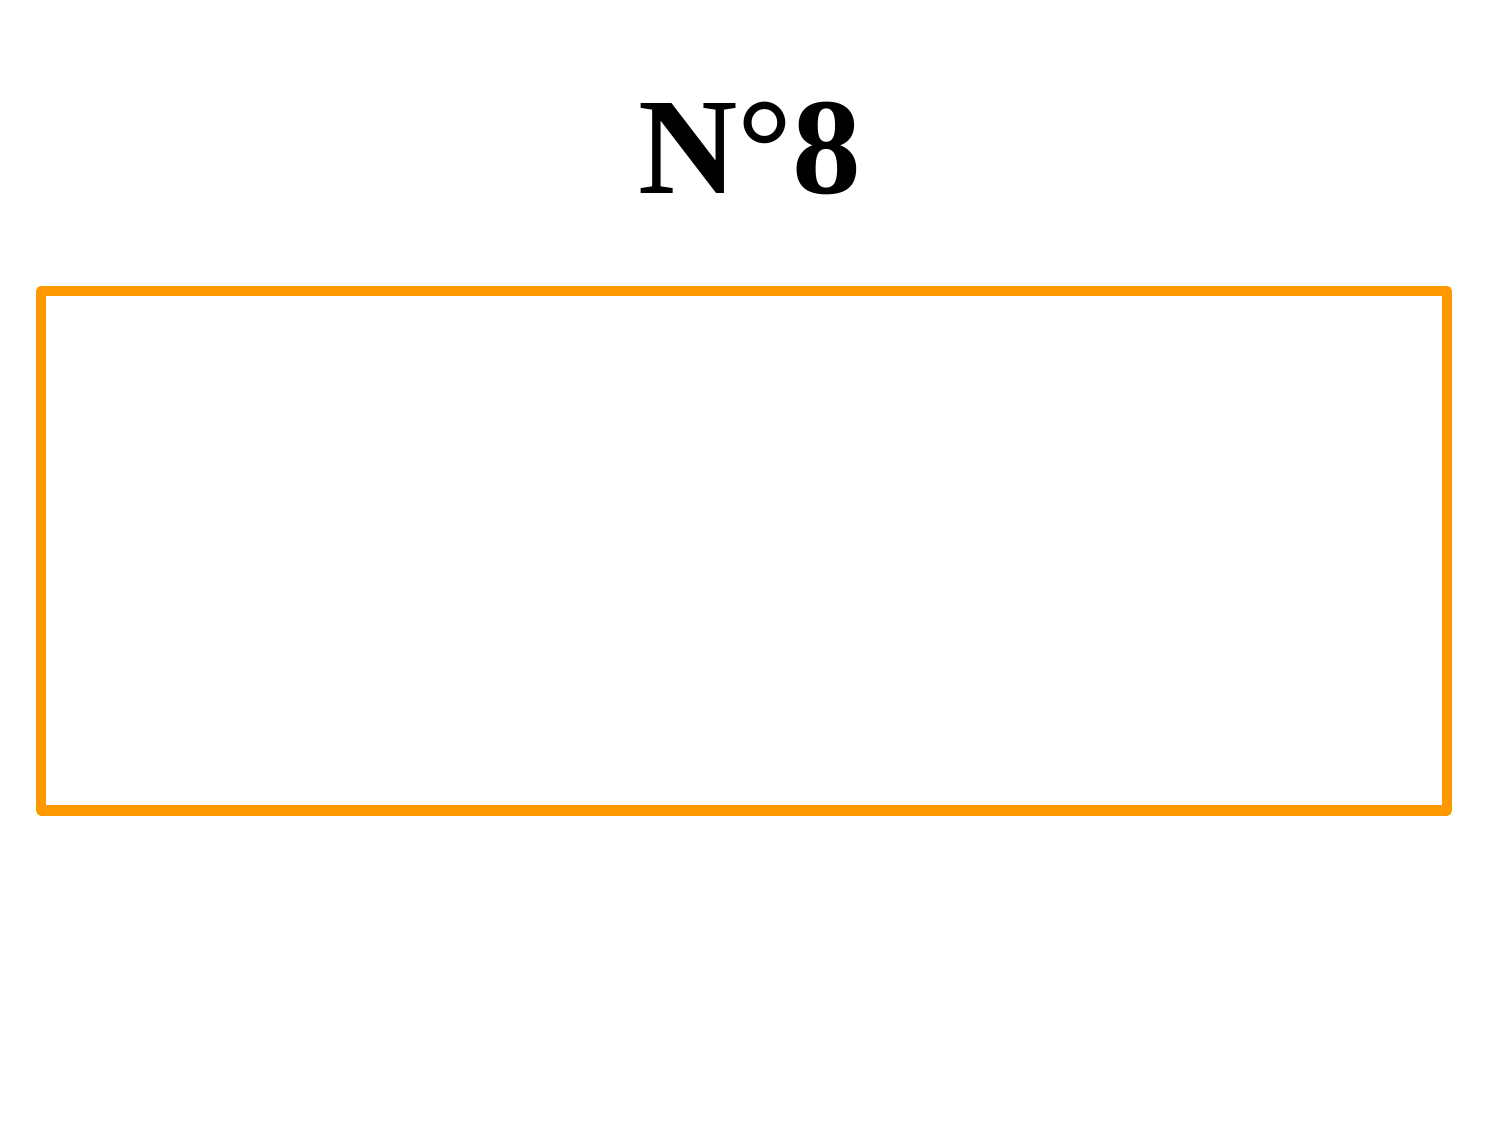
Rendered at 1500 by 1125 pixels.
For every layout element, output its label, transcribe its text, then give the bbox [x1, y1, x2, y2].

title N°8 [0, 45, 1500, 233]
